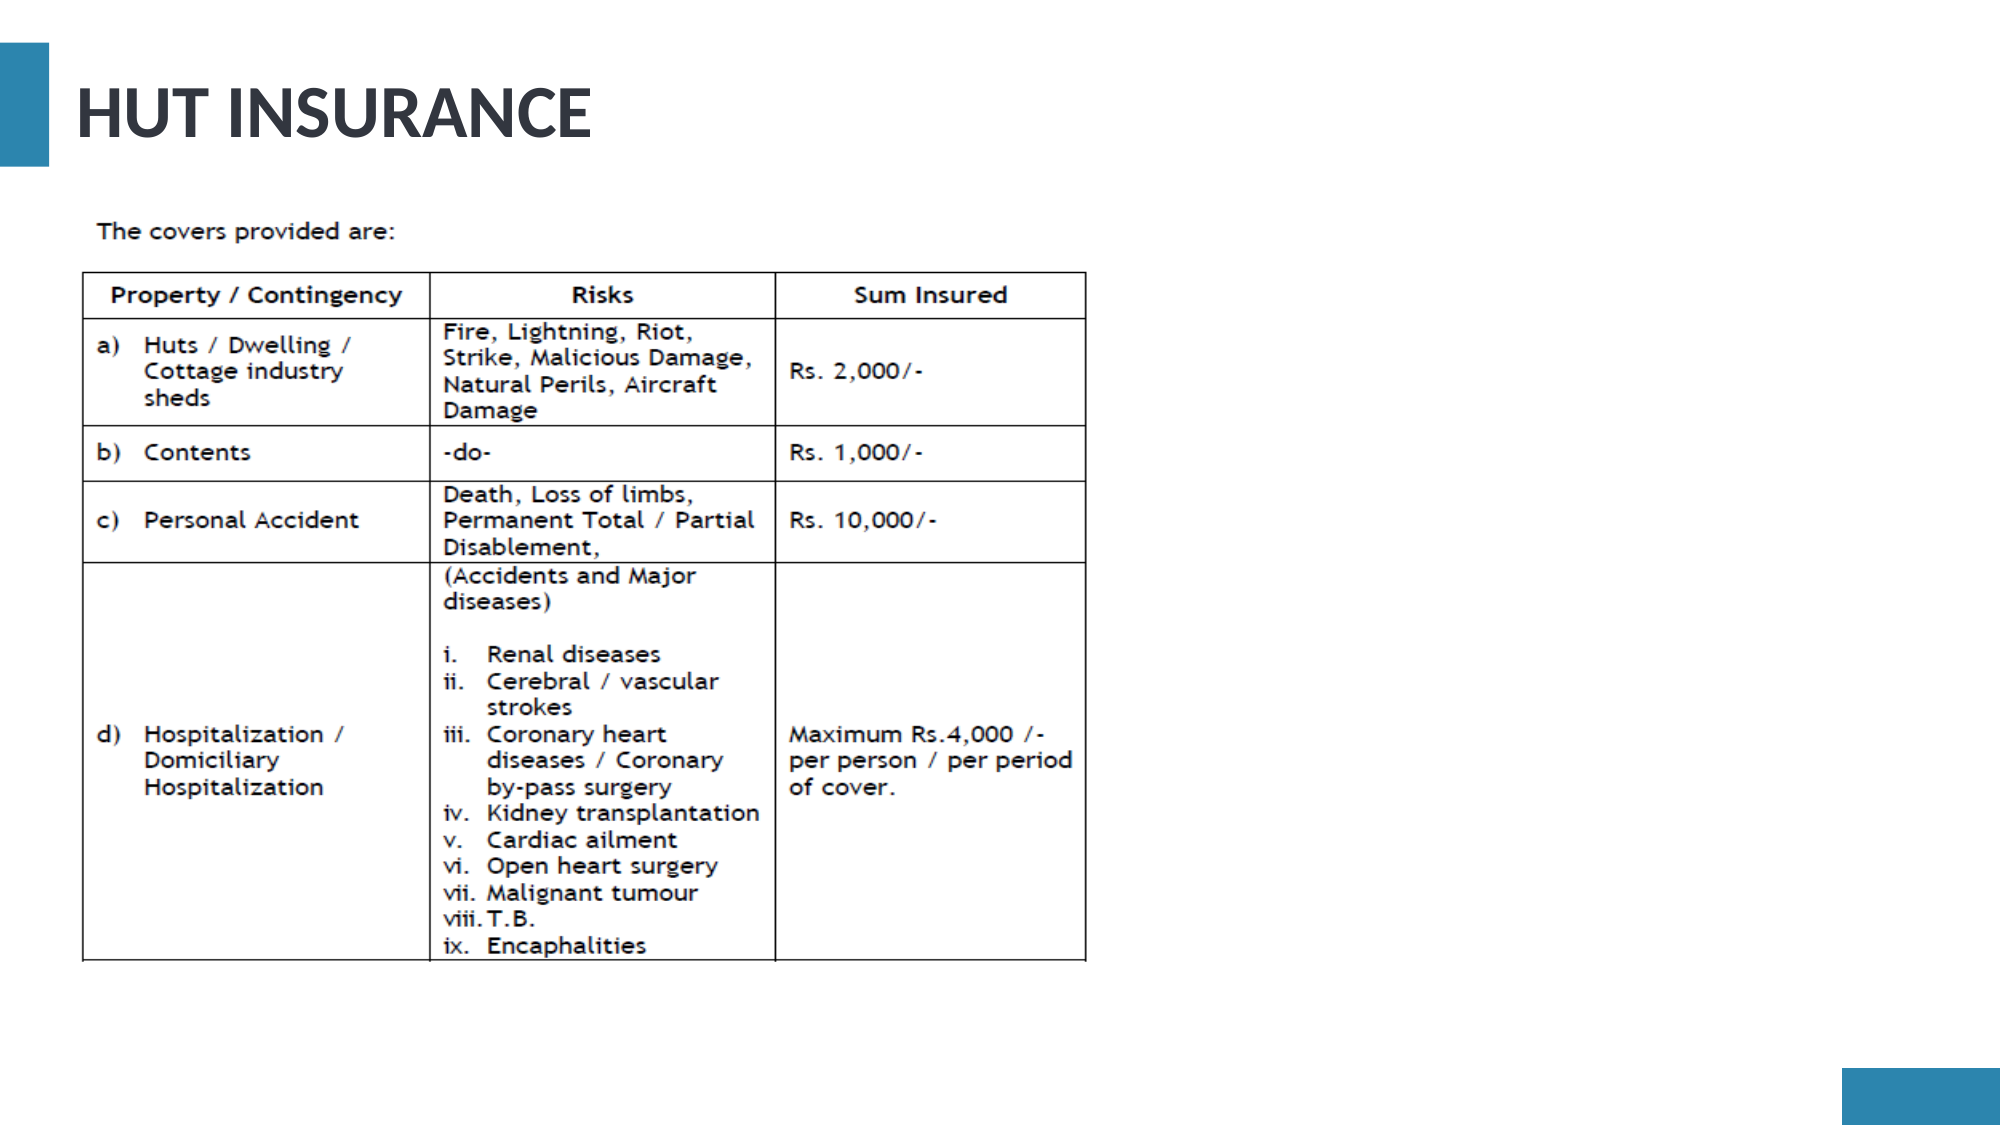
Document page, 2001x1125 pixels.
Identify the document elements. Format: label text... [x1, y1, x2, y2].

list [60, 211, 1122, 1023]
title HUT INSURANCE [60, 60, 845, 168]
